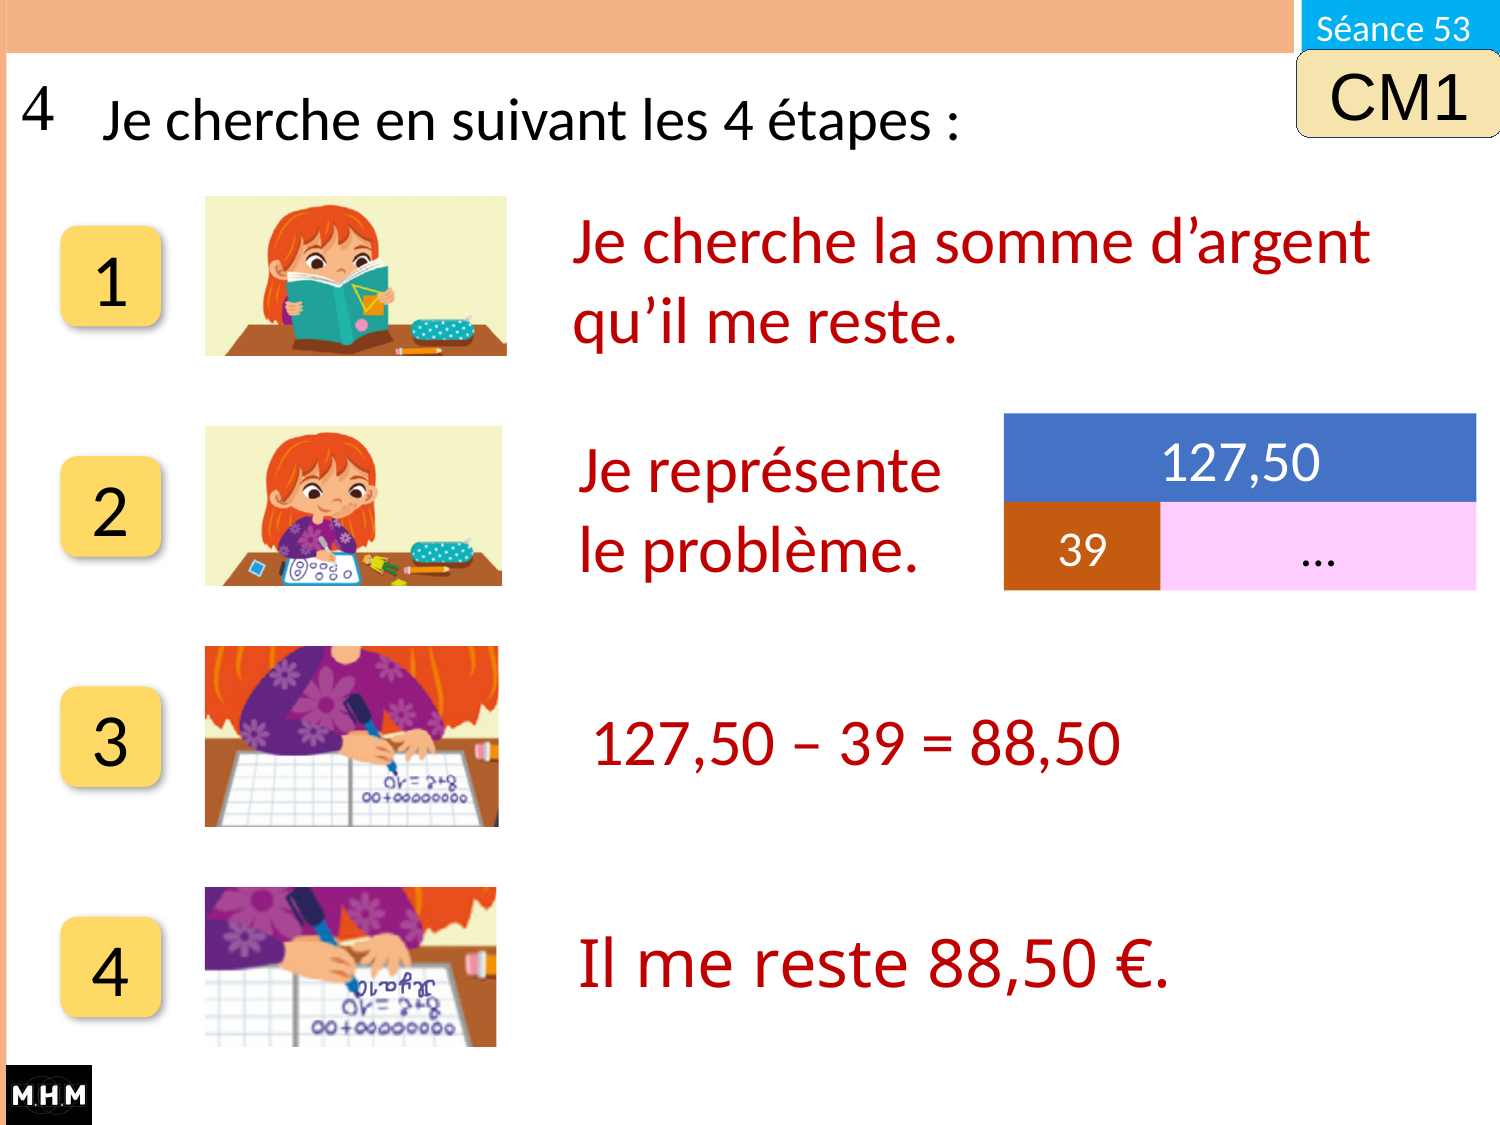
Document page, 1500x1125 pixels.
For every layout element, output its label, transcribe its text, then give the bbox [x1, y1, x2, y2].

title Je cherche en suivant les 4 étapes : [88, 35, 1382, 161]
text_box … [1158, 500, 1478, 593]
picture [204, 196, 515, 356]
text_box Je représente le problème. [563, 418, 993, 593]
text_box Il me reste 88,50 €. [563, 913, 1491, 1009]
text_box 4 [58, 914, 163, 1020]
picture [204, 887, 497, 1047]
text_box CM1 [1296, 49, 1500, 138]
text_box 2 [58, 454, 163, 559]
text_box Je cherche la somme d’argent qu’il me reste. [558, 189, 1458, 365]
text_box 1 [58, 223, 163, 329]
text_box 39 [1002, 500, 1158, 593]
picture [6, 1065, 92, 1125]
text_box 127,50 [1002, 411, 1478, 500]
text_box 3 [58, 684, 163, 790]
picture [204, 426, 503, 587]
text_box 127,50 – 39 = 88,50 [575, 691, 1333, 786]
picture [204, 645, 499, 828]
